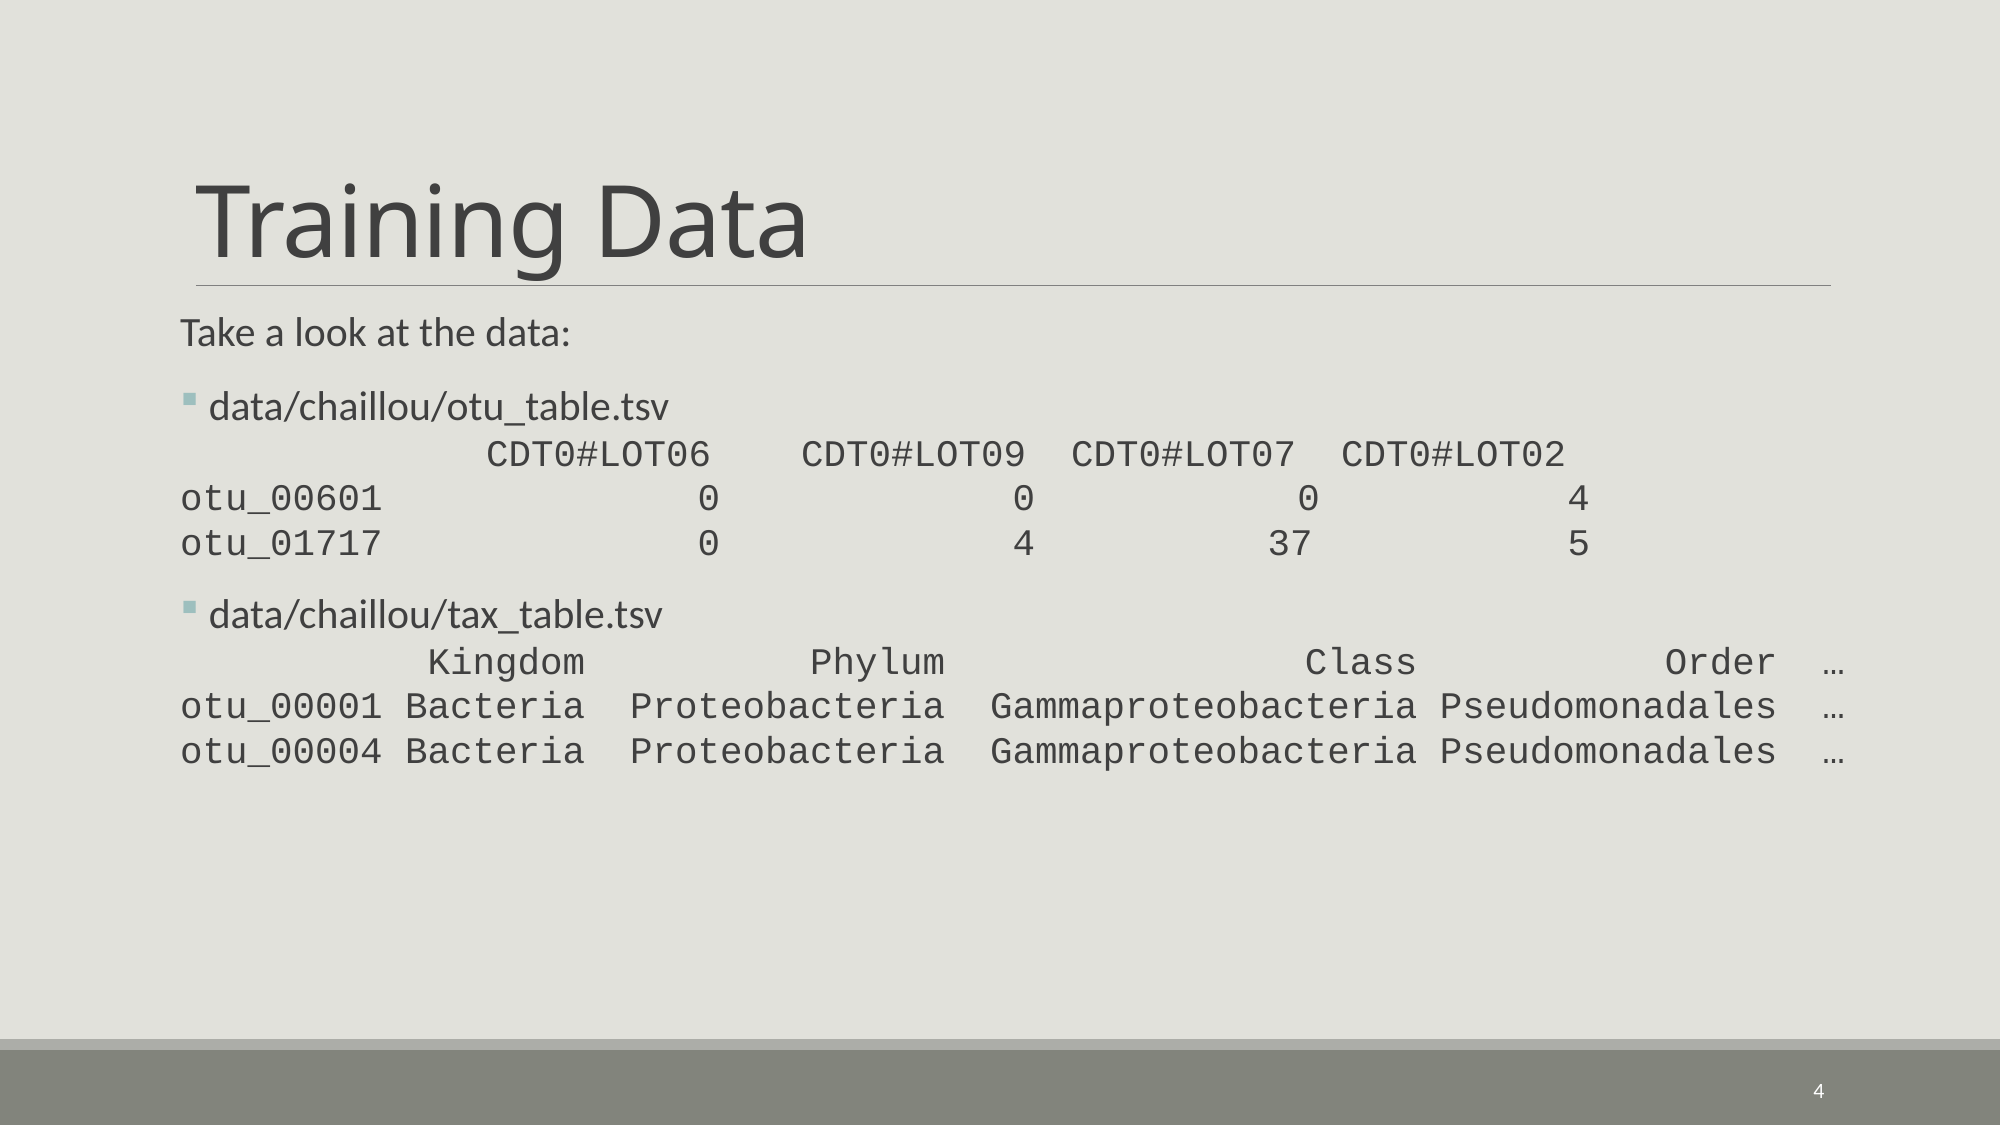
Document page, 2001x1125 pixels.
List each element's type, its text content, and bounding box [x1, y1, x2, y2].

list Take a look at the data: data/chaillou/otu_table.tsv CDT0#LOT06 CDT0#LOT09 CDT0#LOT07 CDT0#LOT02 otu_00601 0 0 0 4 otu_01717 0 4 37 5 data/chaillou/tax_table.tsv Kingdom Phylum Class Order … otu_00001 Bacteria Proteobacteria Gammaproteobacteria Pseudomonadales … otu_00004 Bacteria Proteobacteria Gammaproteobacteria Pseudomonadales … [180, 302, 2000, 963]
title Training Data [180, 47, 1830, 285]
slide_number 4 [1624, 1059, 1840, 1120]
